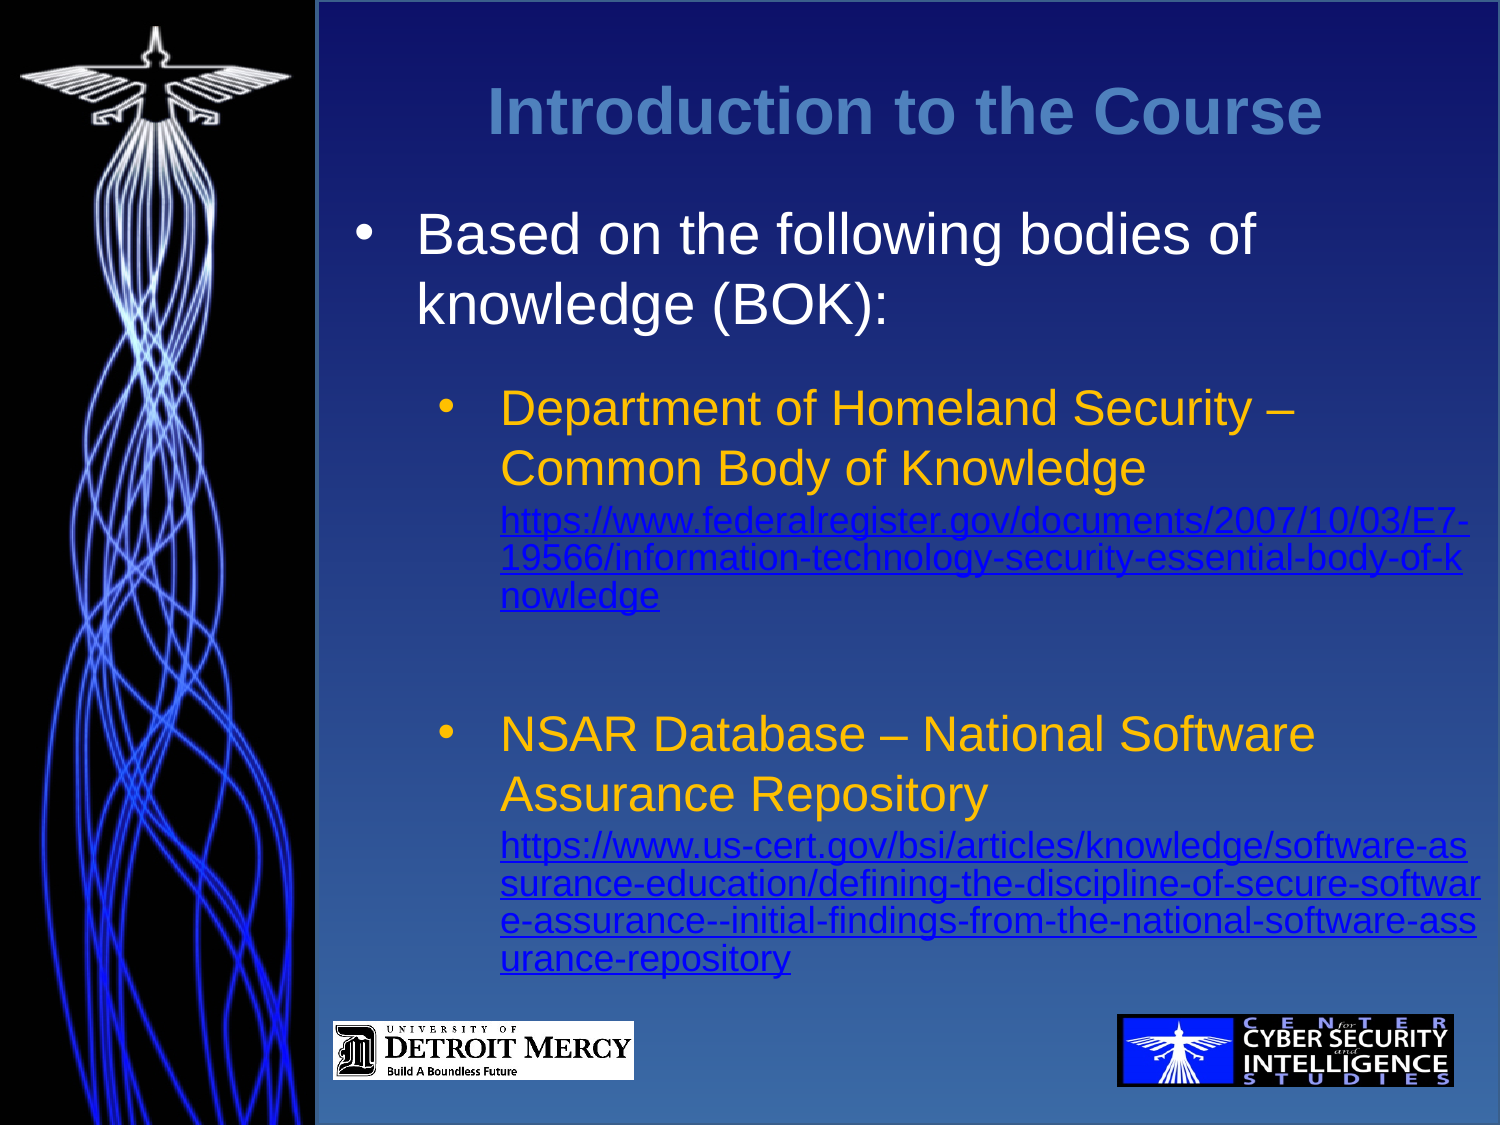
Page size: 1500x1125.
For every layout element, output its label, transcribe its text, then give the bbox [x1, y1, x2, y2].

picture [332, 1021, 634, 1080]
text_box Based on the following bodies of knowledge (BOK): Department of Homeland Security – Common Body of Knowledge https://www.federalregister.gov/documents/2007/10/03/E7-19566/information-technology-security-essential-body-of-knowledge NSAR Database – National Software Assurance Repository https://www.us-cert.gov/bsi/articles/knowledge/software-assurance-education/defining-the-discipline-of-secure-software-assurance--initial-findings-from-the-national-software-assurance-repository [337, 188, 1500, 989]
text_box Introduction to the Course [367, 59, 1463, 157]
picture [0, 0, 316, 1125]
picture [1117, 1013, 1455, 1087]
text_box [317, 0, 1500, 1125]
